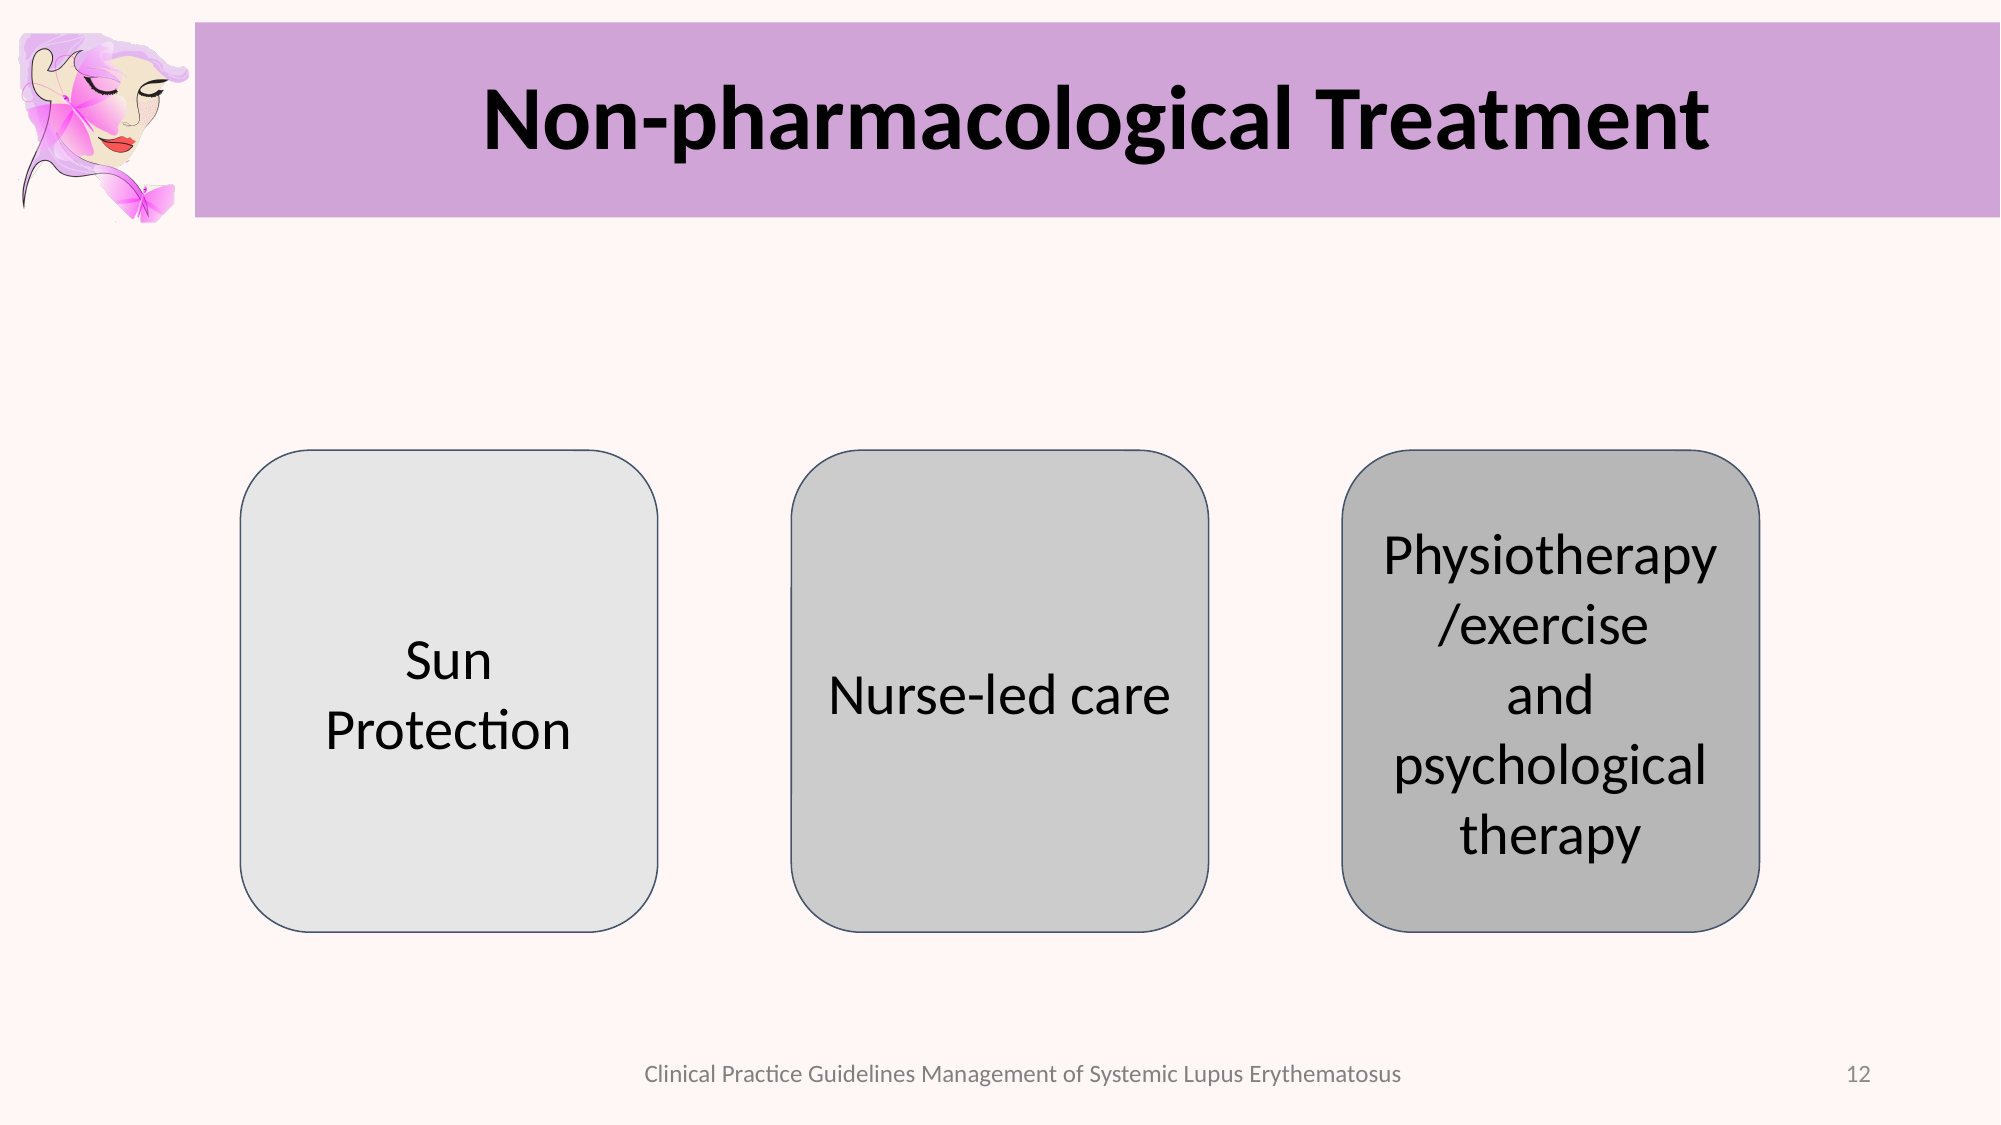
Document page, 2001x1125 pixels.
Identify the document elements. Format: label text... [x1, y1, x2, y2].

text_box Physiotherapy/exercise and psychological therapy [1342, 450, 1760, 933]
picture [0, 10, 210, 248]
text_box Nurse-led care [791, 450, 1209, 933]
slide_number 12 [1436, 1042, 1887, 1103]
title Non-pharmacological Treatment [195, 22, 2000, 218]
text_box Sun Protection [240, 450, 658, 933]
